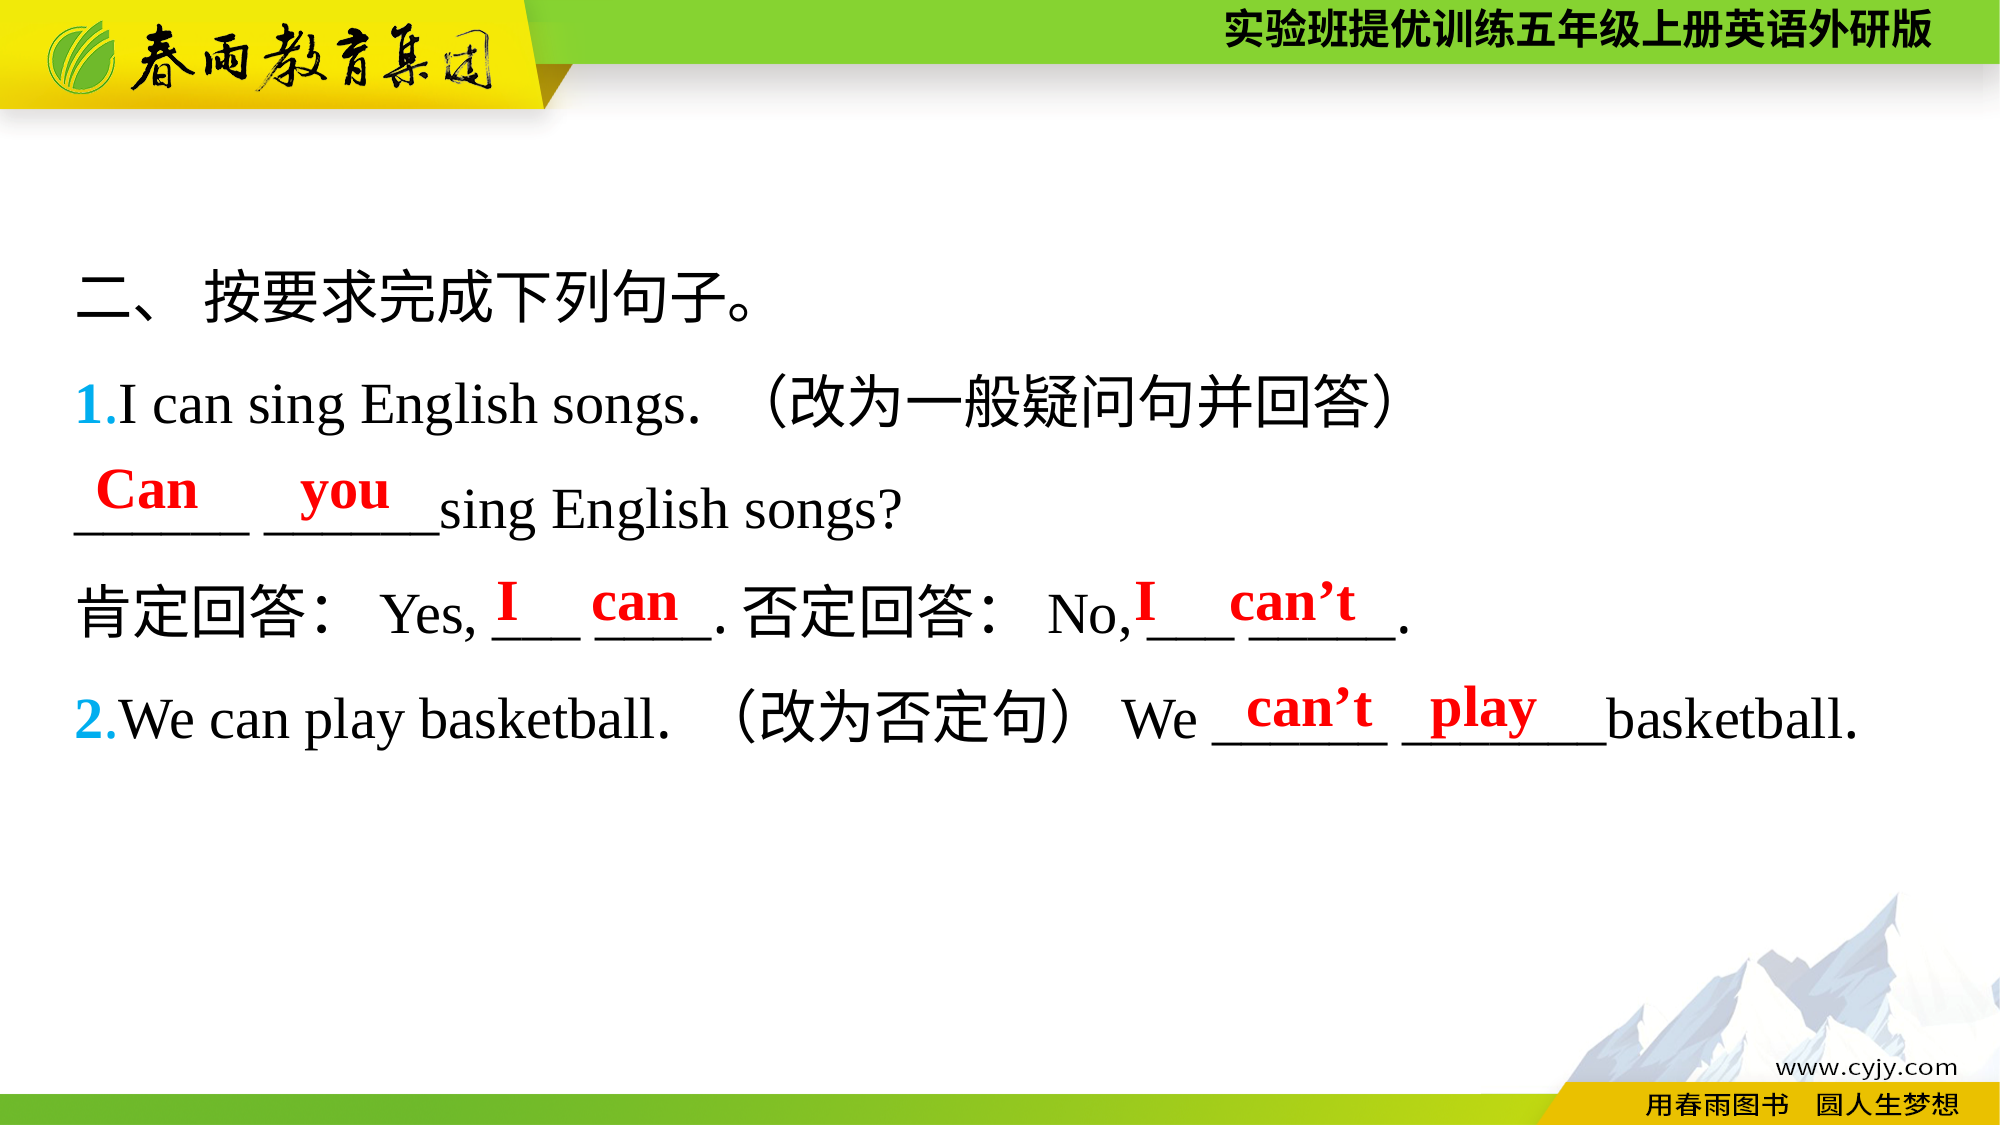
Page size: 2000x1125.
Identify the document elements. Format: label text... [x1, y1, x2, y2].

text_box Can you [80, 442, 407, 528]
list 二、 按要求完成下列句子。 1.I can sing English songs. （改为一般疑问句并回答） ______ ______sing English songs? 肯定回答：Yes, ___ ____.否定回答：No, ___ _____. 2.We can play basketball. （改为否定句）We ______ _______basketball. [59, 218, 1944, 764]
picture [0, 0, 2000, 1125]
text_box I can’t [1119, 554, 1371, 640]
text_box I can [481, 554, 694, 640]
text_box can’t play [1231, 625, 1554, 746]
